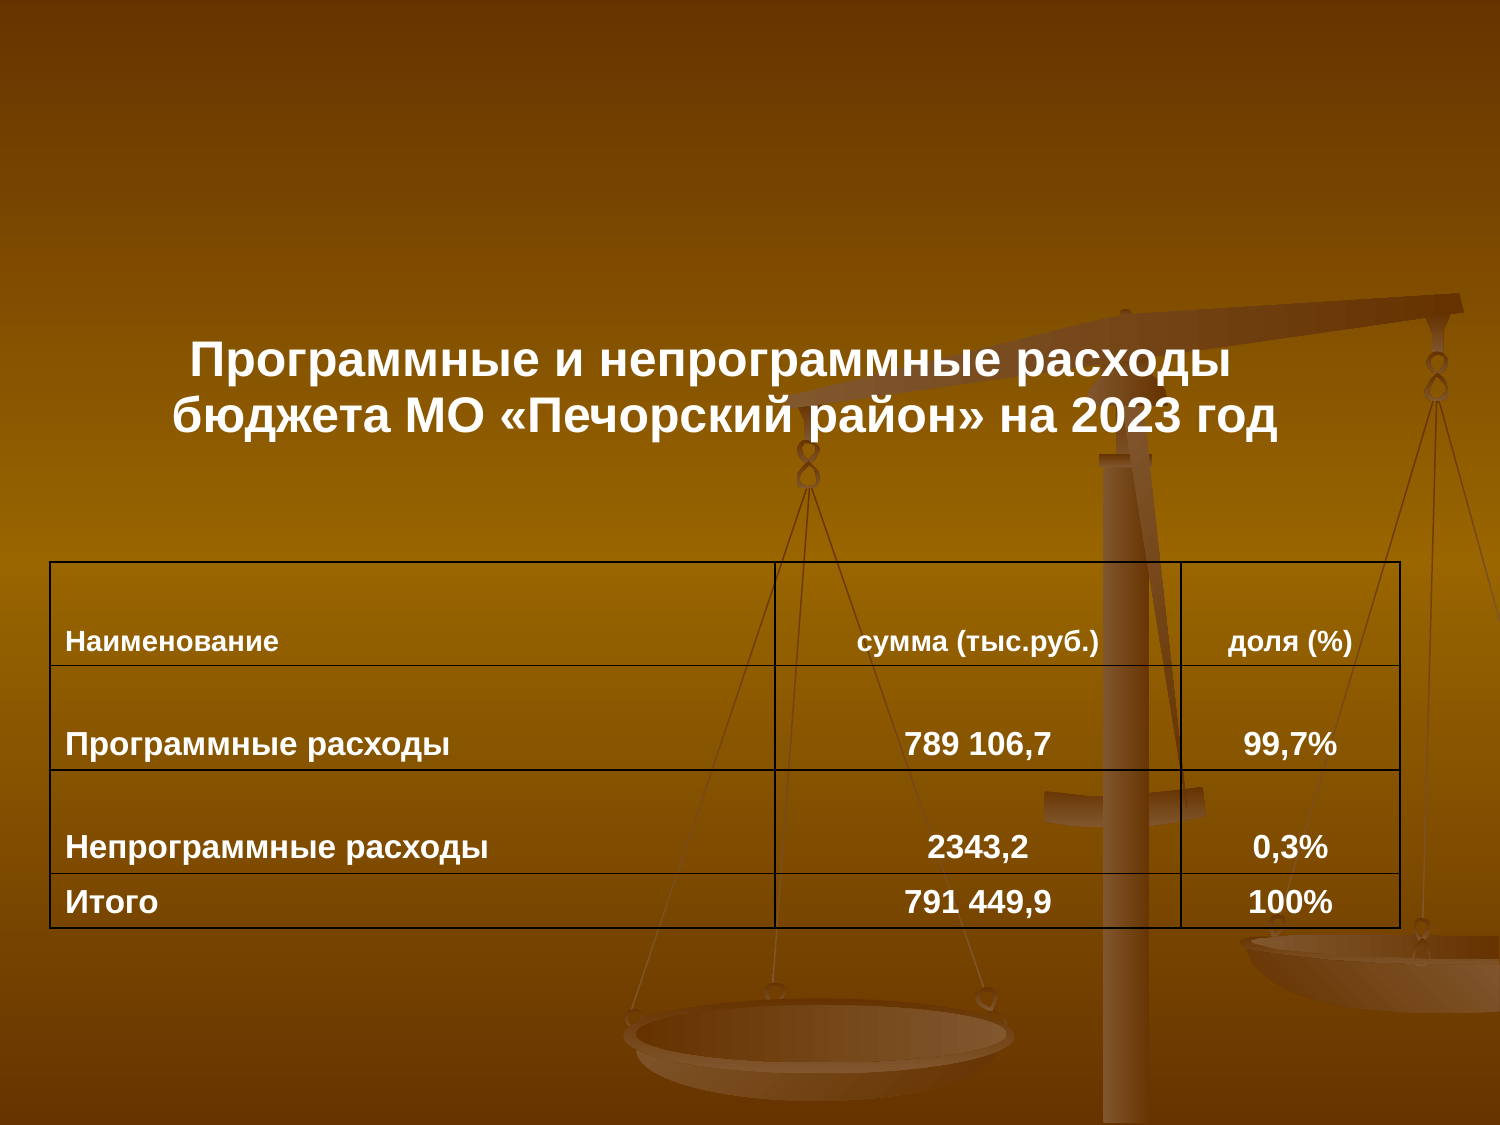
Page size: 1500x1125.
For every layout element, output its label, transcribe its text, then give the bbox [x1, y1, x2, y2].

table_header Программные и непрограммные расходы бюджета МО «Печорский район» на 2023 год [50, 250, 1400, 561]
table_cell Непрограммные расходы [51, 771, 774, 873]
table_cell Программные расходы [51, 666, 774, 769]
table_cell сумма (тыс.руб.) [776, 563, 1180, 665]
table_cell 0,3% [1182, 771, 1399, 873]
table_cell 791 449,9 [776, 874, 1180, 927]
table_cell Итого [51, 874, 774, 927]
table_cell 2343,2 [776, 771, 1180, 873]
table_cell доля (%) [1182, 563, 1399, 665]
table_cell 789 106,7 [776, 666, 1180, 769]
table_cell Наименование [51, 563, 774, 665]
table_cell 100% [1182, 874, 1399, 927]
table_cell 99,7% [1182, 666, 1399, 769]
